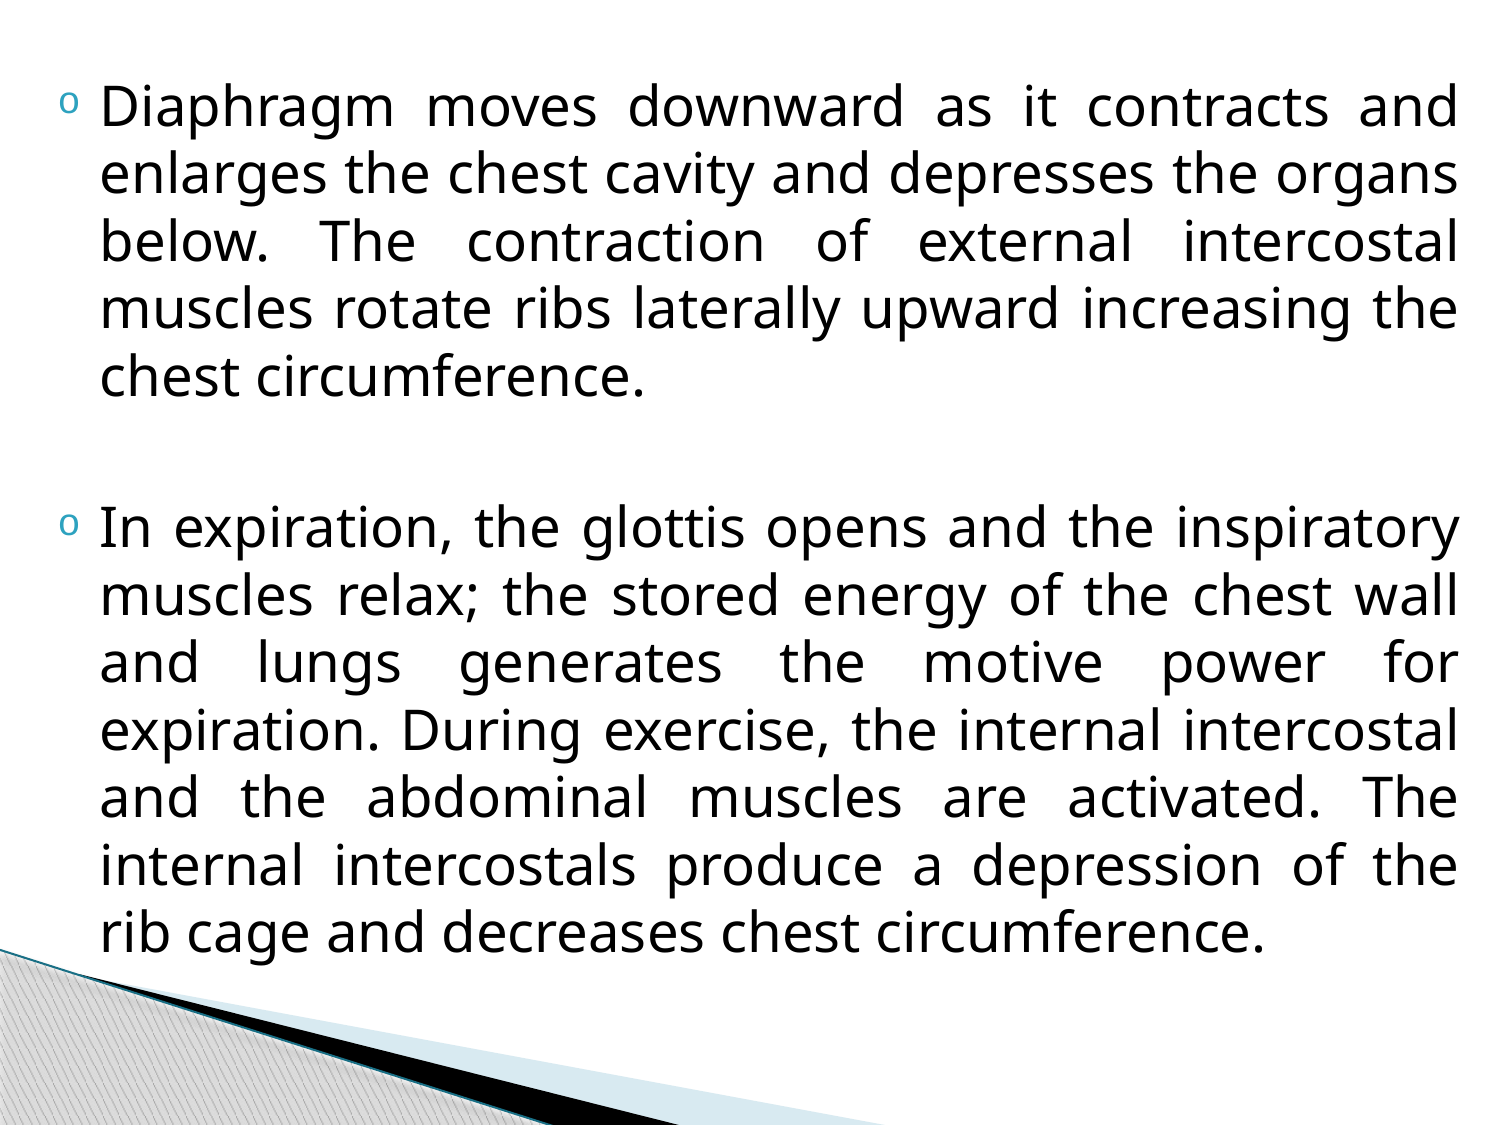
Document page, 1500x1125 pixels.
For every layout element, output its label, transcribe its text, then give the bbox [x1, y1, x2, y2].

list Diaphragm moves downward as it contracts and enlarges the chest cavity and depresses the organs below. The contraction of external intercostal muscles rotate ribs laterally upward increasing the chest circumference. In expiration, the glottis opens and the inspiratory muscles relax; the stored energy of the chest wall and lungs generates the motive power for expiration. During exercise, the internal intercostal and the abdominal muscles are activated. The internal intercostals produce a depression of the rib cage and decreases chest circumference. [24, 62, 1475, 1075]
